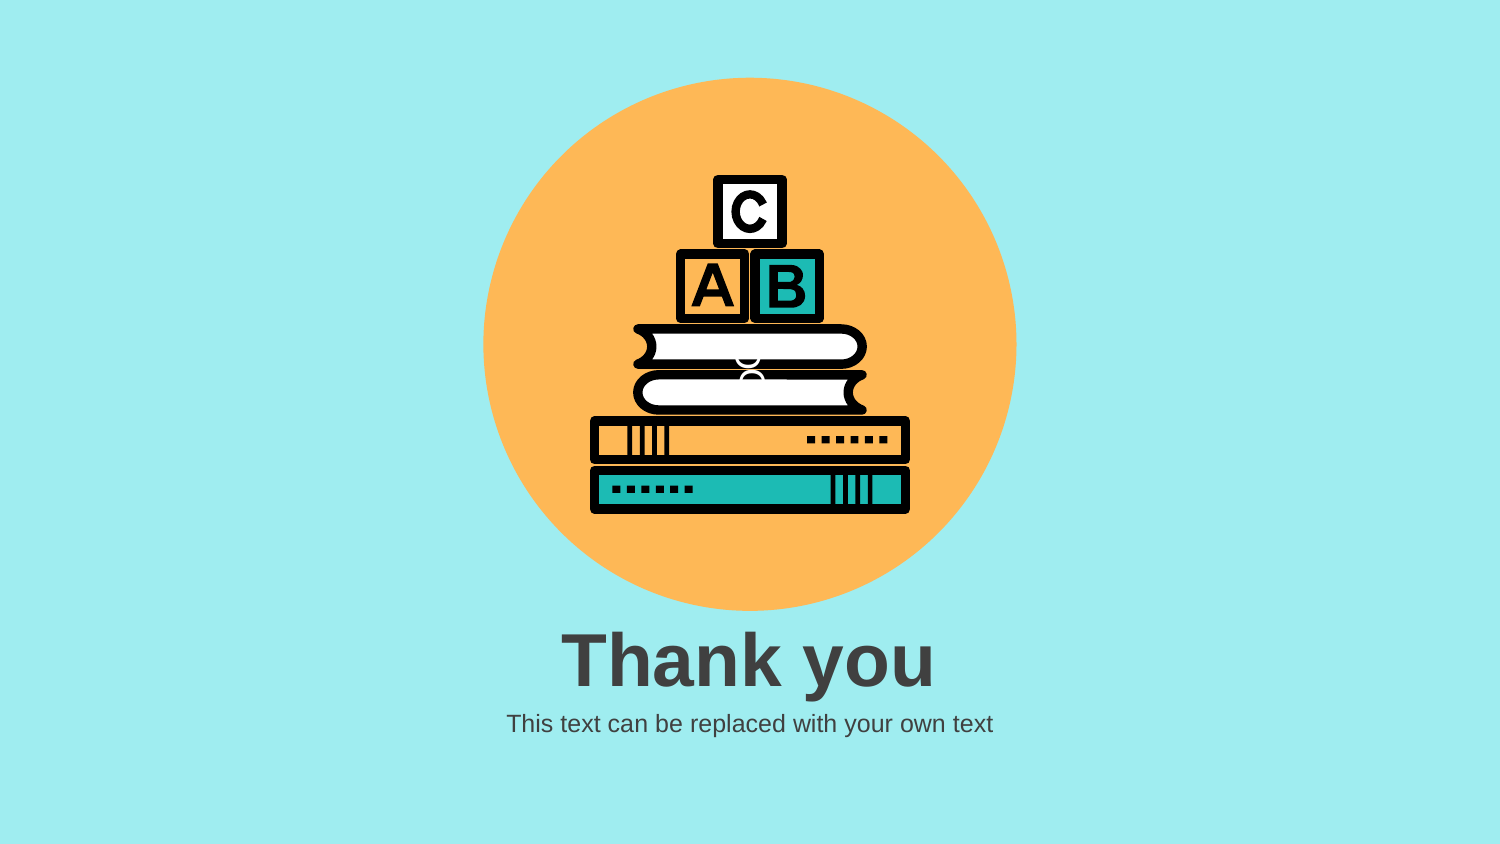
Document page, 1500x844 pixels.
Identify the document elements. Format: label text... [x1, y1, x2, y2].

list This text can be replaced with your own text [299, 702, 1198, 744]
title Thank you [299, 611, 1198, 701]
